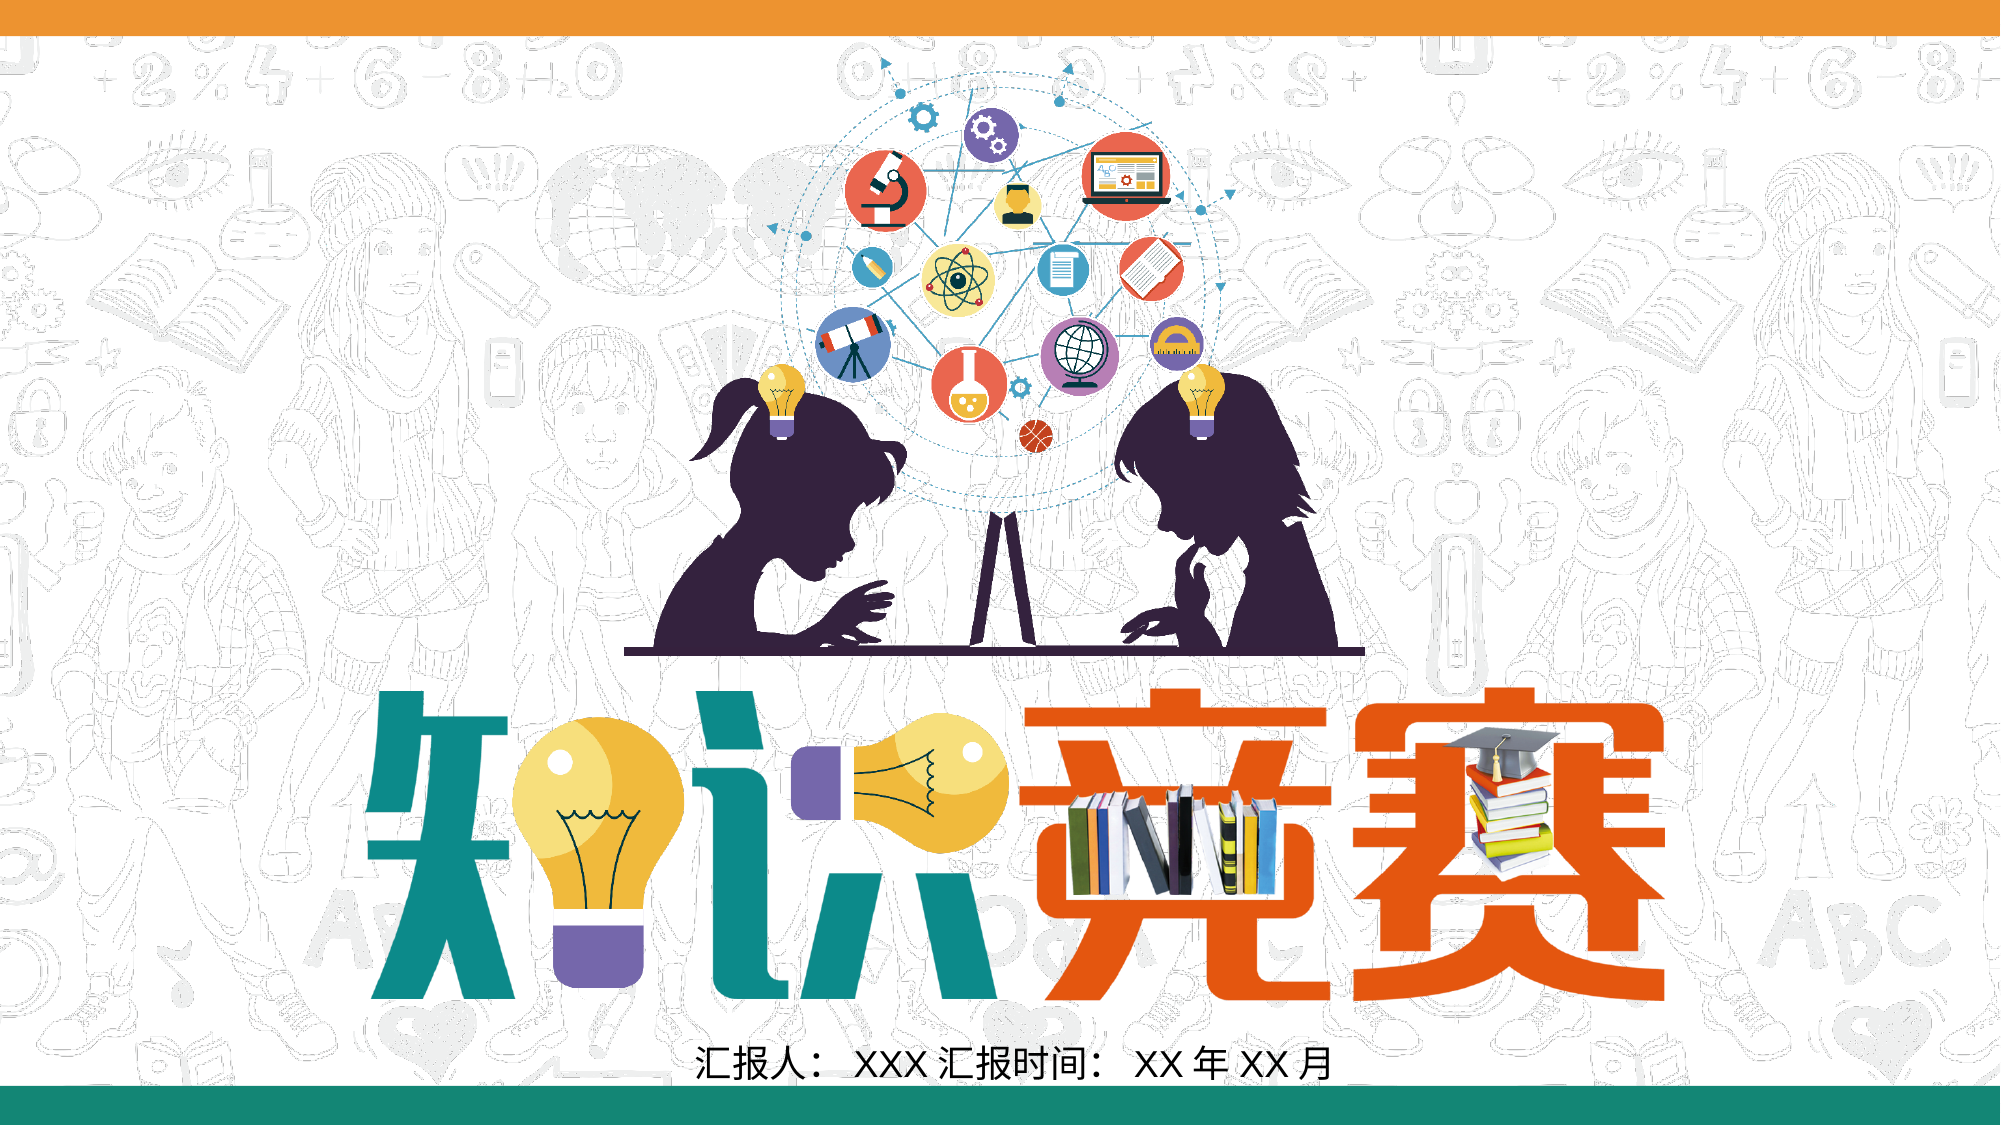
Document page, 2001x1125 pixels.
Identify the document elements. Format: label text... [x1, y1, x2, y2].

text_box 汇报人：XXX汇报时间：XX年XX月 [669, 1032, 1362, 1092]
picture [0, 0, 2001, 1125]
